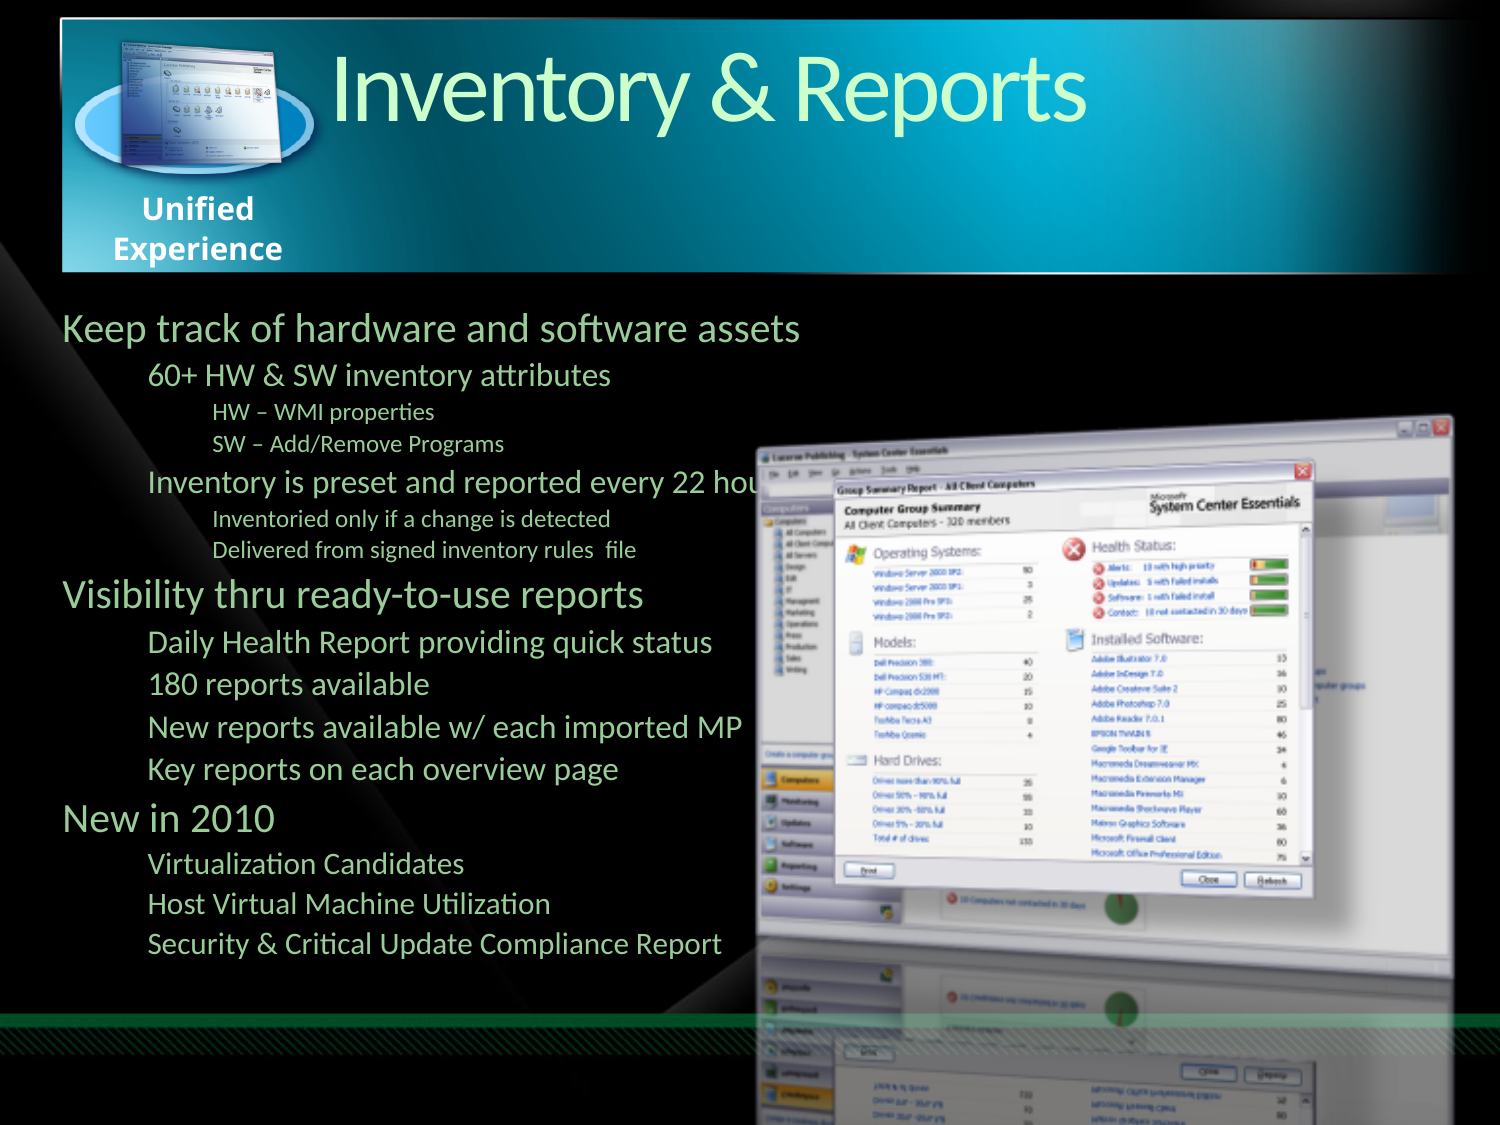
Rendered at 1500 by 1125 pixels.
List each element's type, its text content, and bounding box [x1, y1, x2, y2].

title Inventory & Reports [329, 34, 1438, 144]
picture [0, 0, 1500, 1125]
list Keep track of hardware and software assets 60+ HW & SW inventory attributes HW – WMI properties SW – Add/Remove Programs Inventory is preset and reported every 22 hours Inventoried only if a change is detected Delivered from signed inventory rules file Visibility thru ready-to-use reports Daily Health Report providing quick status 180 reports available New reports available w/ each imported MP Key reports on each overview page New in 2010 Virtualization Candidates Host Virtual Machine Utilization Security & Critical Update Compliance Report [62, 306, 816, 1118]
